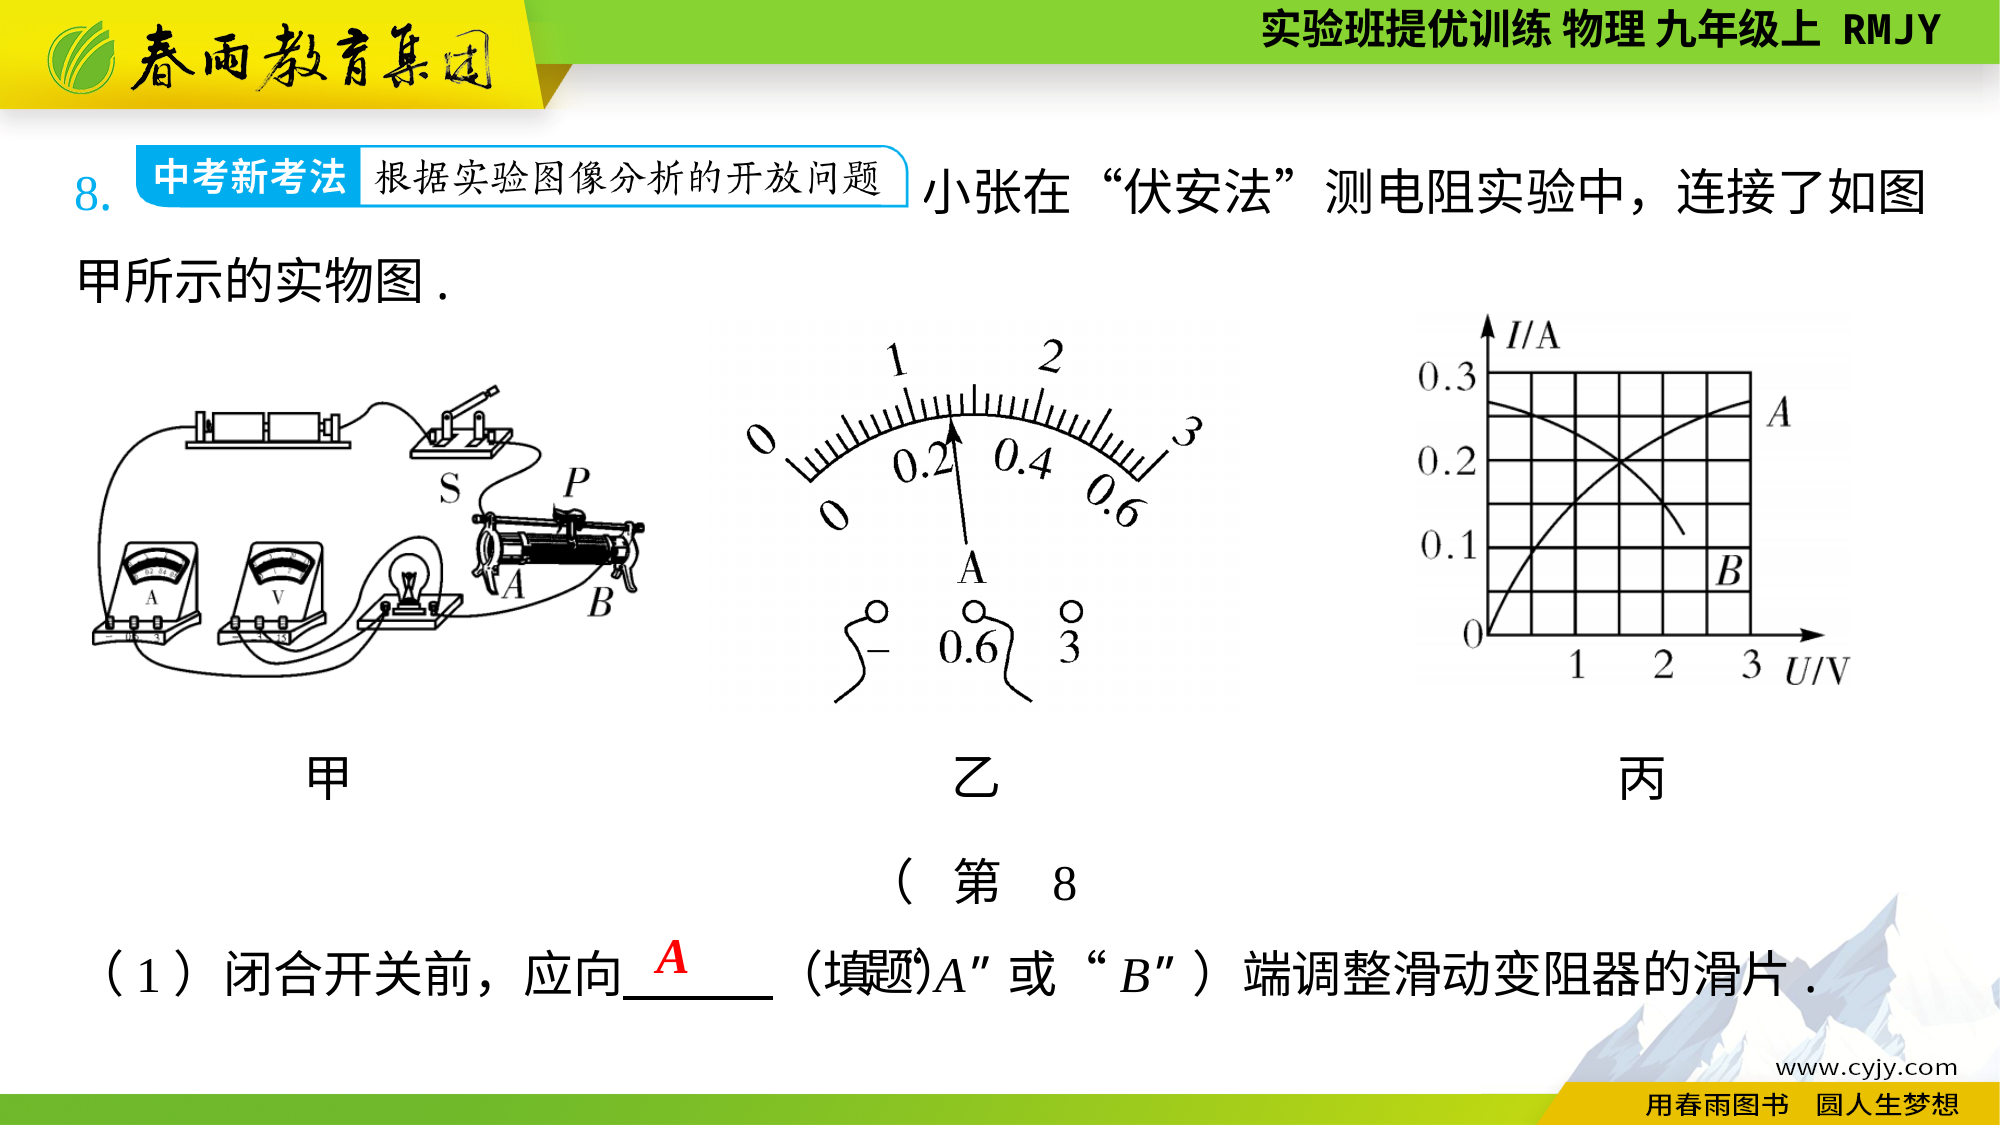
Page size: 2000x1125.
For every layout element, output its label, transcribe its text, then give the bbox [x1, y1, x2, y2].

text_box 乙 [937, 733, 1017, 813]
text_box 甲 [289, 709, 369, 815]
text_box A [641, 916, 705, 992]
picture [0, 0, 2000, 1125]
text_box （第8题） [849, 813, 1105, 904]
text_box （1）闭合开关前，应向 （填“A”或“B”）端调整滑动变阻器的滑片. [59, 904, 1944, 1010]
list 8. 小张在“伏安法”测电阻实验中，连接了如图甲所示的实物图. [59, 122, 1944, 320]
text_box 丙 [1602, 709, 1683, 815]
